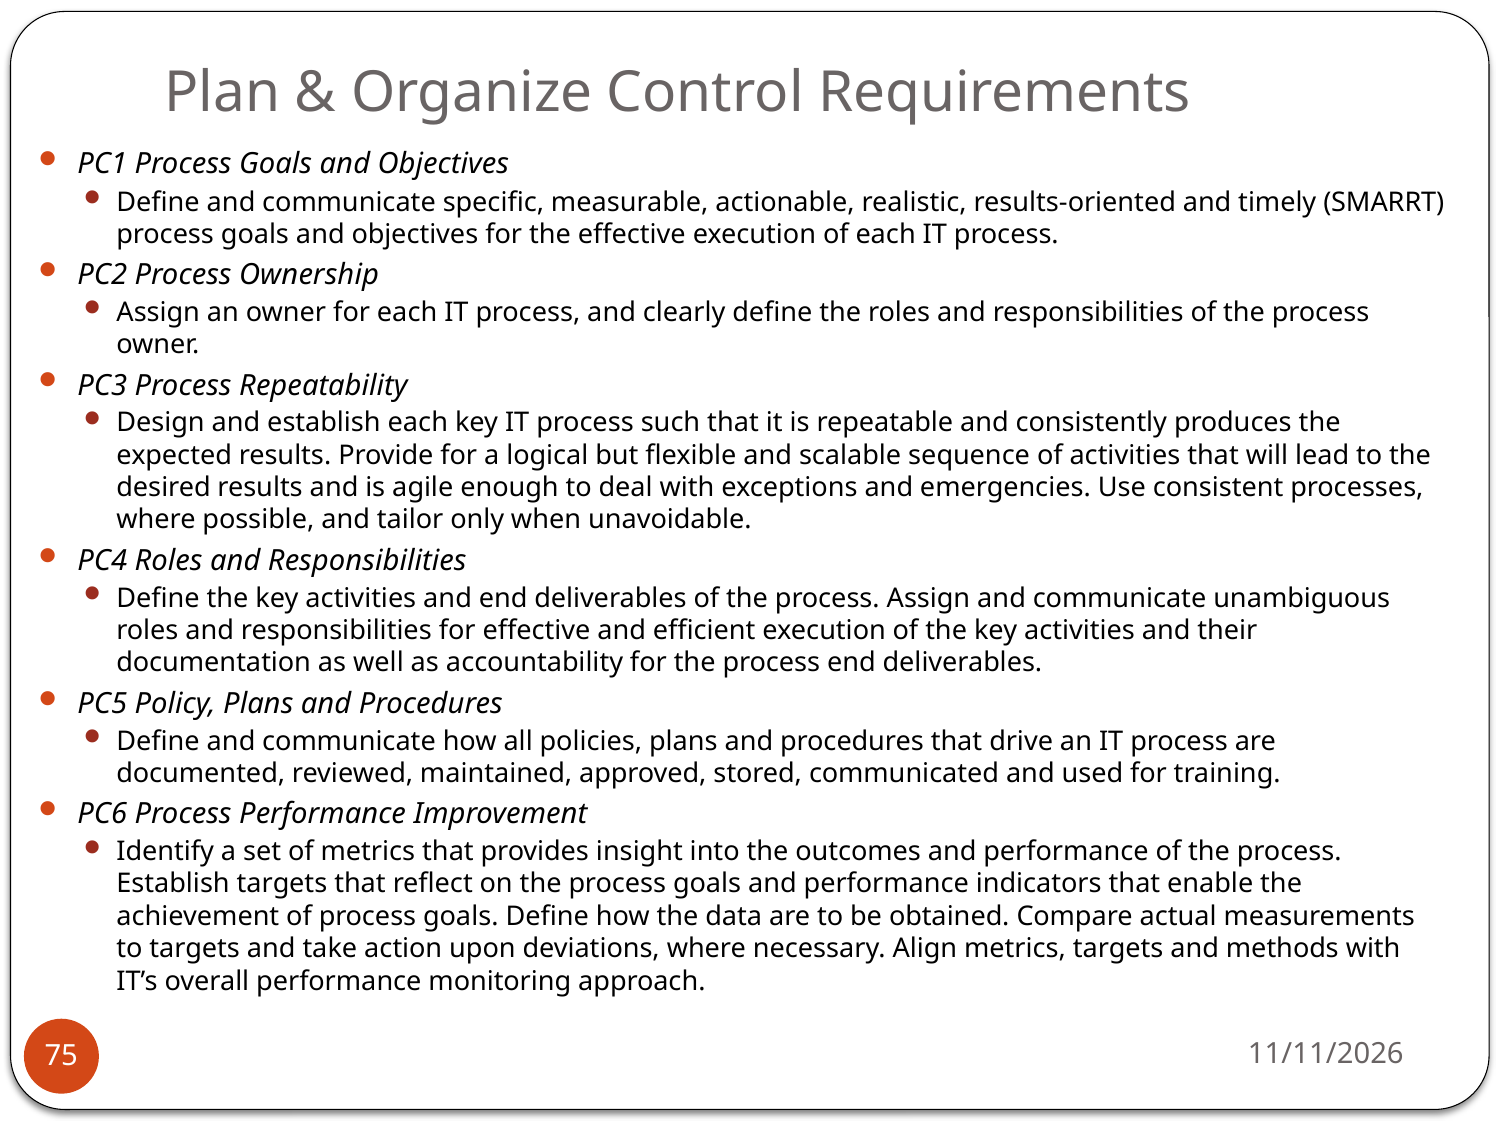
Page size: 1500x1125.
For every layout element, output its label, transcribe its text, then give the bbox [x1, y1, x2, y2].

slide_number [1012, 1016, 1419, 1094]
slide_number 75 [23, 1018, 99, 1094]
title Plan & Organize Control Requirements [150, 45, 1425, 137]
list PC1 Process Goals and Objectives Define and communicate specific, measurable, actionable, realistic, results-oriented and timely (SMARRT) process goals and objectives for the effective execution of each IT process. PC2 Process Ownership Assign an owner for each IT process, and clearly define the roles and responsibilities of the process owner. PC3 Process Repeatability Design and establish each key IT process such that it is repeatable and consistently produces the expected results. Provide for a logical but flexible and scalable sequence of activities that will lead to the desired results and is agile enough to deal with exceptions and emergencies. Use consistent processes, where possible, and tailor only when unavoidable. PC4 Roles and Responsibilities Define the key activities and end deliverables of the process. Assign and communicate unambiguous roles and responsibilities for effective and efficient execution of the key activities and their documentation as well as accountability for the process end deliverables. PC5 Policy, Plans and Procedures Define and communicate how all policies, plans and procedures that drive an IT process are documented, reviewed, maintained, approved, stored, communicated and used for training. PC6 Process Performance Improvement Identify a set of metrics that provides insight into the outcomes and performance of the process. Establish targets that reflect on the process goals and performance indicators that enable the achievement of process goals. Define how the data are to be obtained. Compare actual measurements to targets and take action upon deviations, where necessary. Align metrics, targets and methods with IT’s overall performance monitoring approach. [23, 137, 1461, 1016]
